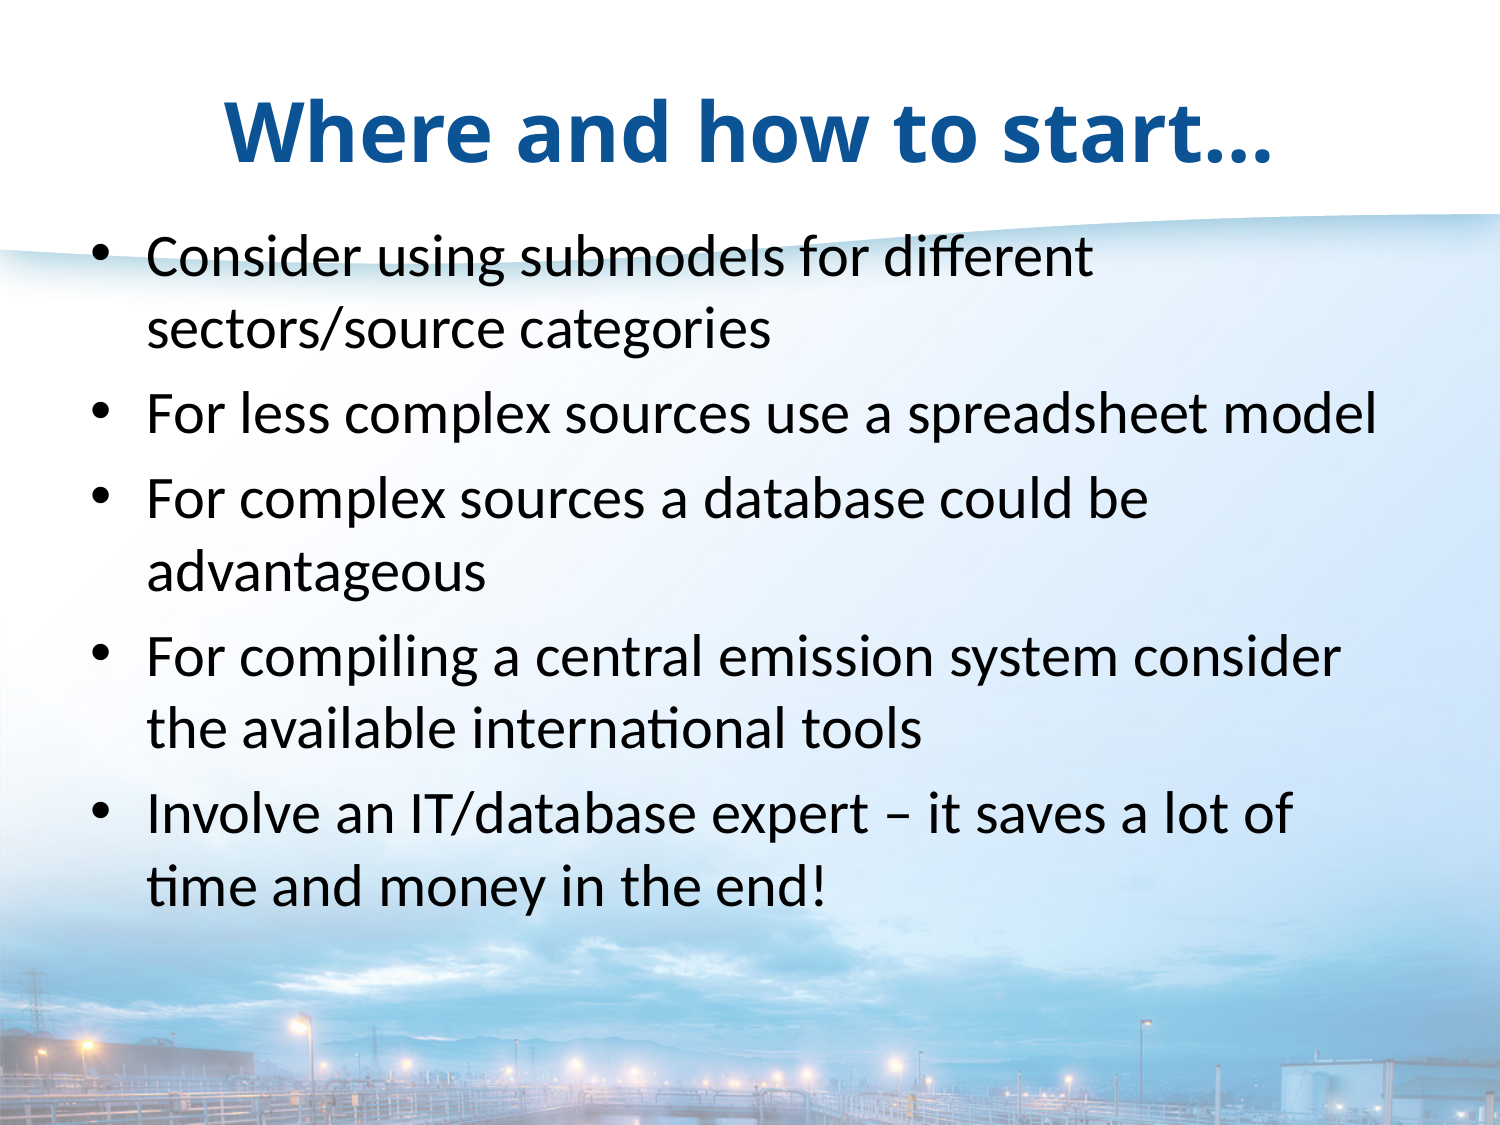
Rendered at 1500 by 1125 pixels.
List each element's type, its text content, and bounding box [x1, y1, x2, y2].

list Consider using submodels for different sectors/source categories For less complex sources use a spreadsheet model For complex sources a database could be advantageous For compiling a central emission system consider the available international tools Involve an IT/database expert – it saves a lot of time and money in the end! [75, 208, 1425, 1083]
picture [0, 215, 1500, 1125]
title Where and how to start… [75, 45, 1425, 208]
